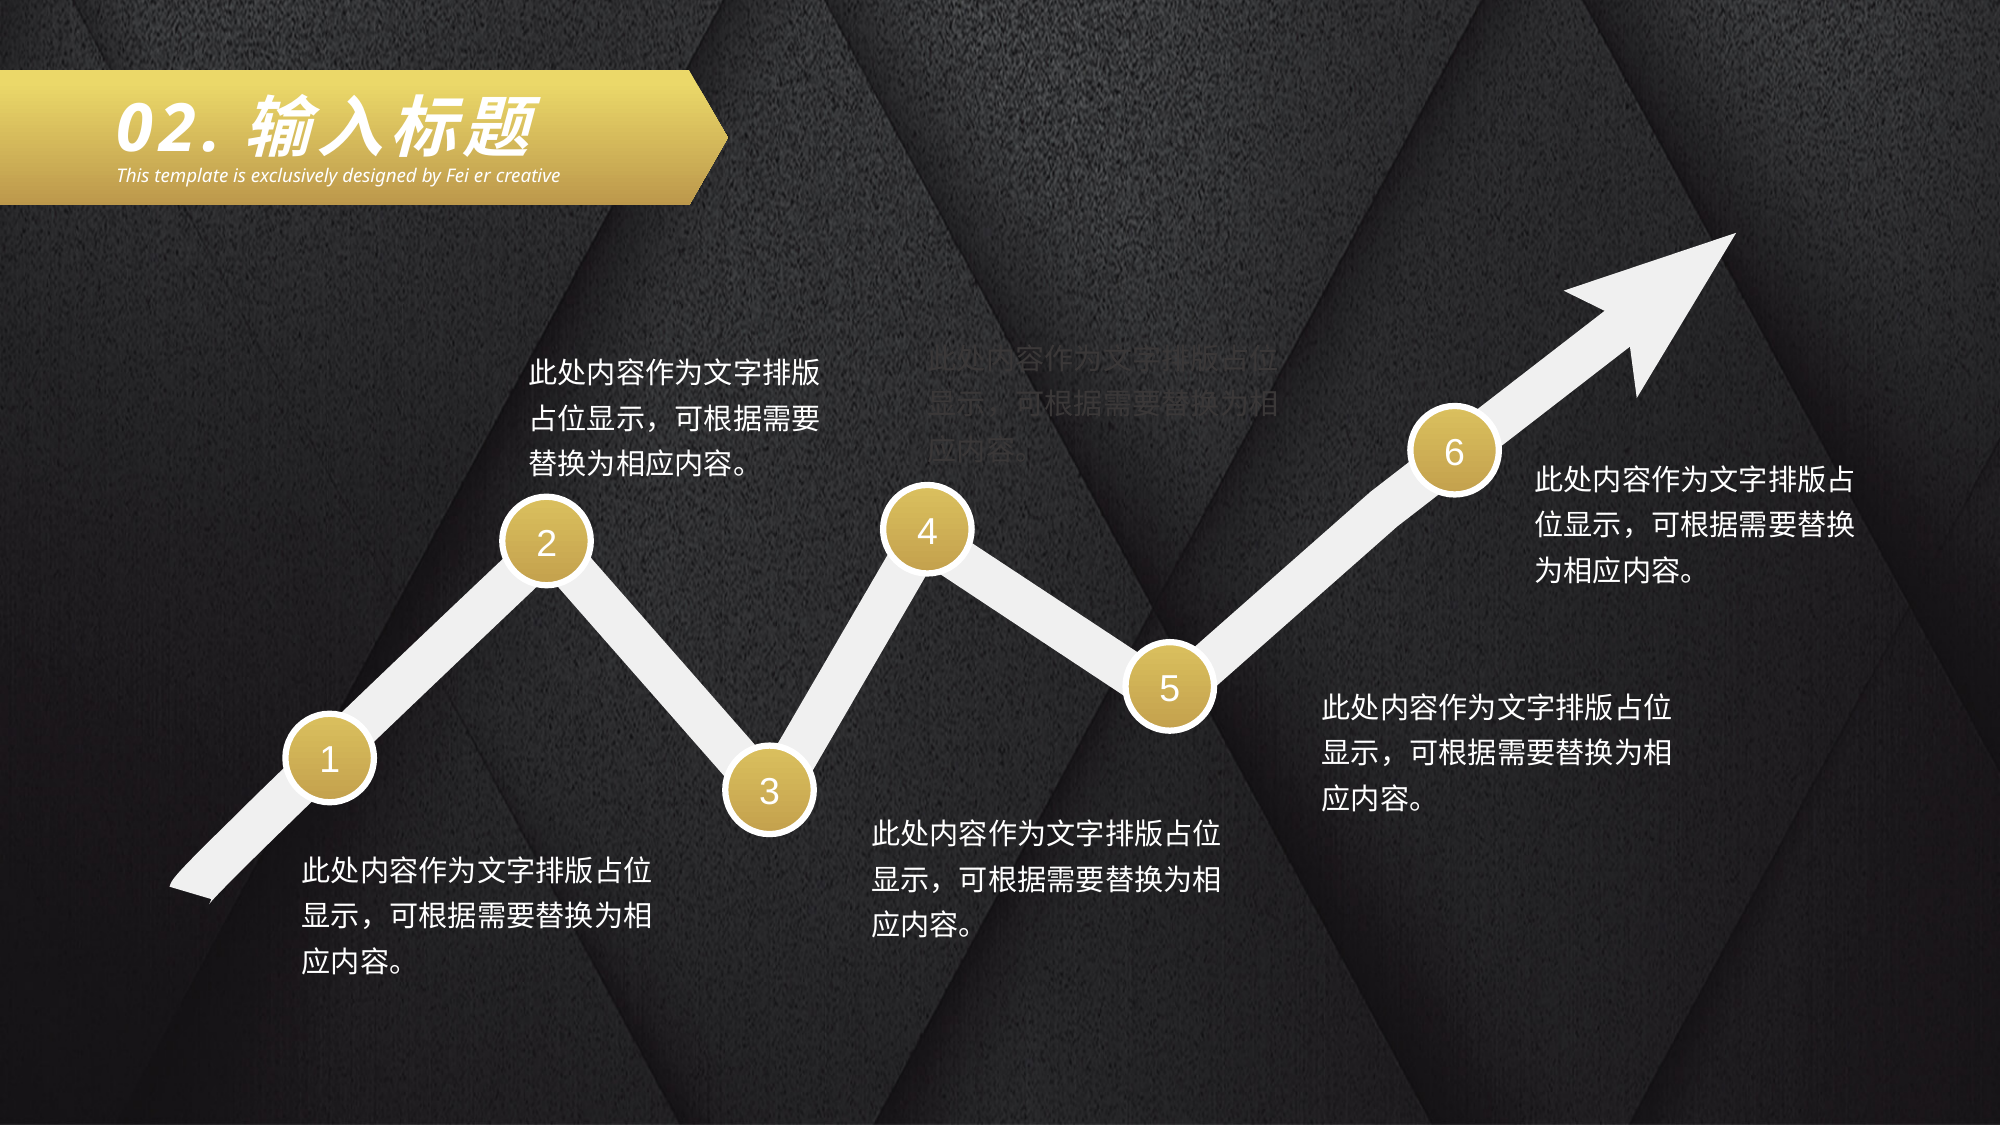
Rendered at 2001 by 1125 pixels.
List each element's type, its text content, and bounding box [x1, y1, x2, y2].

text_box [294, 23, 1611, 1102]
text_box 此处内容作为文字排版占位显示，可根据需要替换为相应内容。 [1611, 671, 1701, 823]
picture [0, 0, 2000, 1125]
text_box 1 [284, 730, 294, 786]
text_box 此处内容作为文字排版占位显示，可根据需要替换为相应内容。 [1611, 443, 1885, 595]
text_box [0, 69, 728, 206]
text_box 此处内容作为文字排版占位显示，可根据需要替换为相应内容。 [286, 834, 294, 986]
